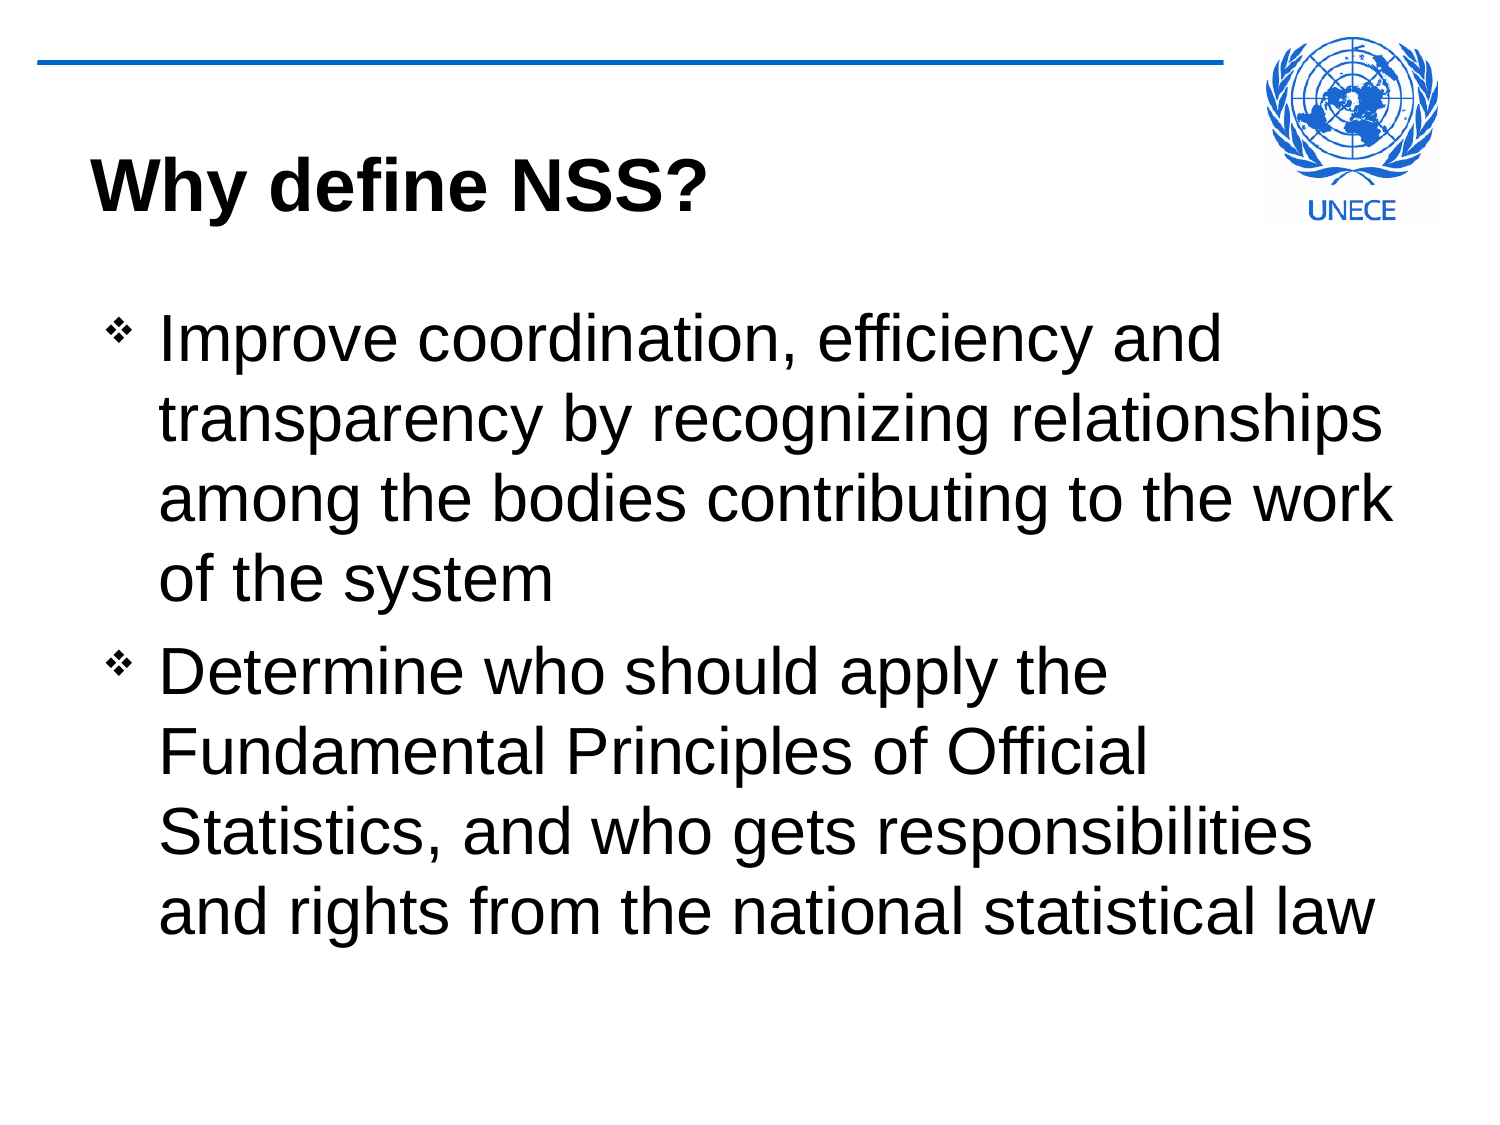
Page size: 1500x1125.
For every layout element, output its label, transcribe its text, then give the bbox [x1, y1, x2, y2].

list Improve coordination, efficiency and transparency by recognizing relationships among the bodies contributing to the work of the system Determine who should apply the Fundamental Principles of Official Statistics, and who gets responsibilities and rights from the national statistical law [87, 287, 1436, 1000]
title Why define NSS? [75, 99, 1238, 263]
picture [1266, 37, 1438, 221]
